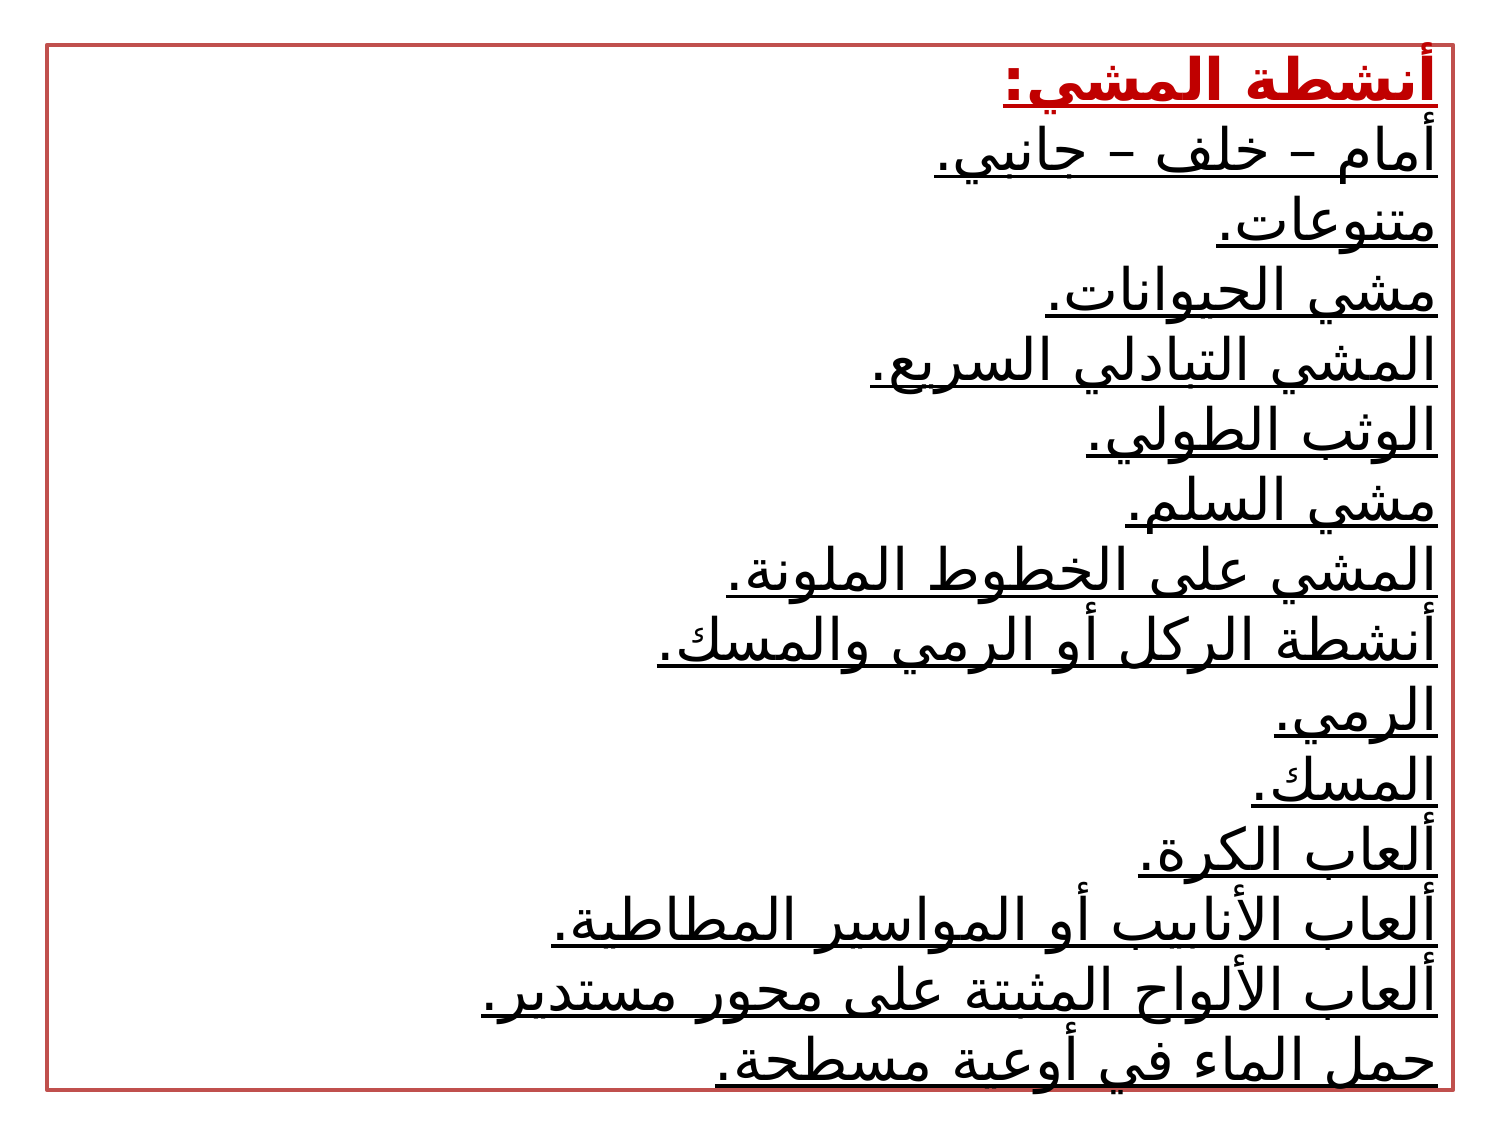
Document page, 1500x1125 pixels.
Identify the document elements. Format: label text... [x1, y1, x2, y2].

title أنشطة المشي: أمام – خلف – جانبي. متنوعات. مشي الحيوانات. المشي التبادلي السريع. الوثب الطولي. مشي السلم. المشي على الخطوط الملونة. أنشطة الركل أو الرمي والمسك. الرمي. المسك. ألعاب الكرة. ألعاب الأنابيب أو المواسير المطاطية. ألعاب الألواح المثبتة على محور مستدير. حمل الماء في أوعية مسطحة. [45, 43, 1455, 1092]
